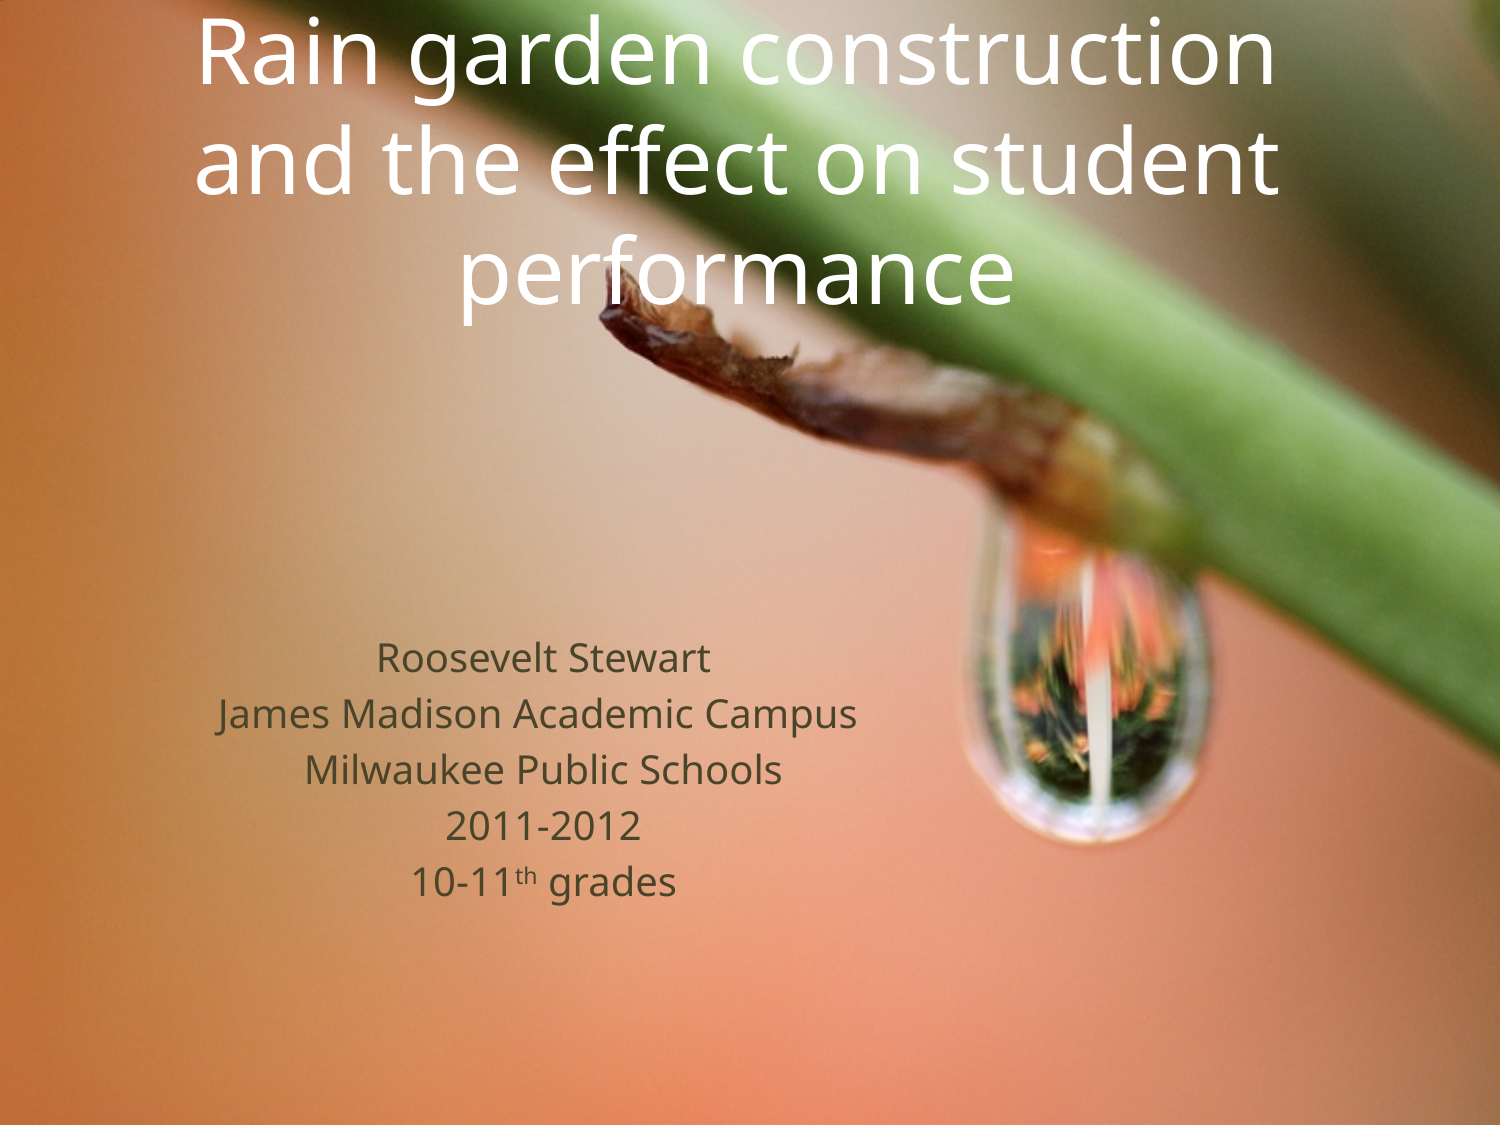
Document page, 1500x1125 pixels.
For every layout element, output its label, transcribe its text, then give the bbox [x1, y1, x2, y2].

title Rain garden construction and the effect on student performance [99, 37, 1375, 279]
picture [0, 0, 1500, 1125]
subtitle Roosevelt Stewart James Madison Academic Campus Milwaukee Public Schools 2011-2012 10-11th grades [99, 624, 988, 913]
